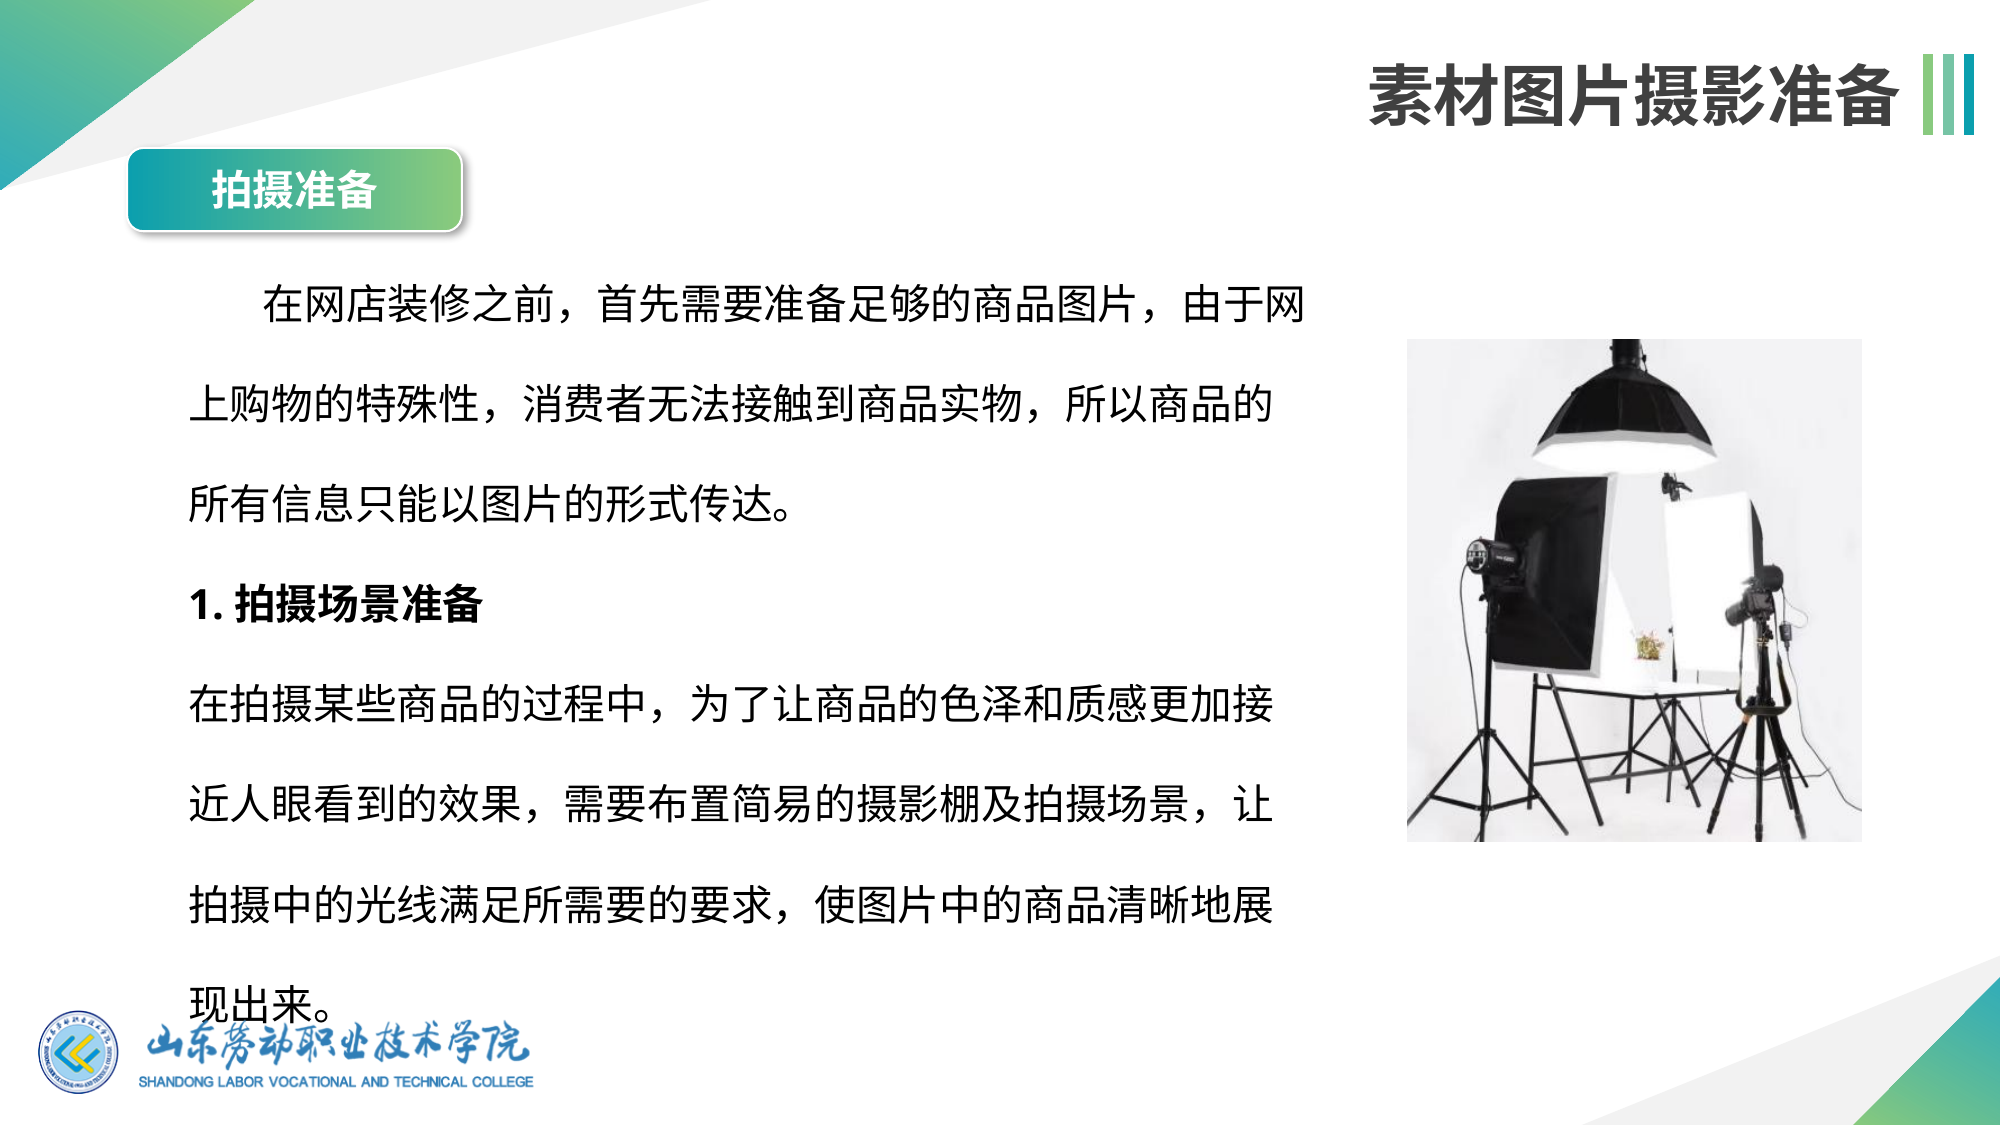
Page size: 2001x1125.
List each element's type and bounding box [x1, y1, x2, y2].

text_box [0, 0, 2000, 1125]
picture [1407, 339, 1862, 842]
text_box [127, 147, 462, 232]
picture [38, 1010, 550, 1094]
text_box [1928, 54, 1969, 136]
